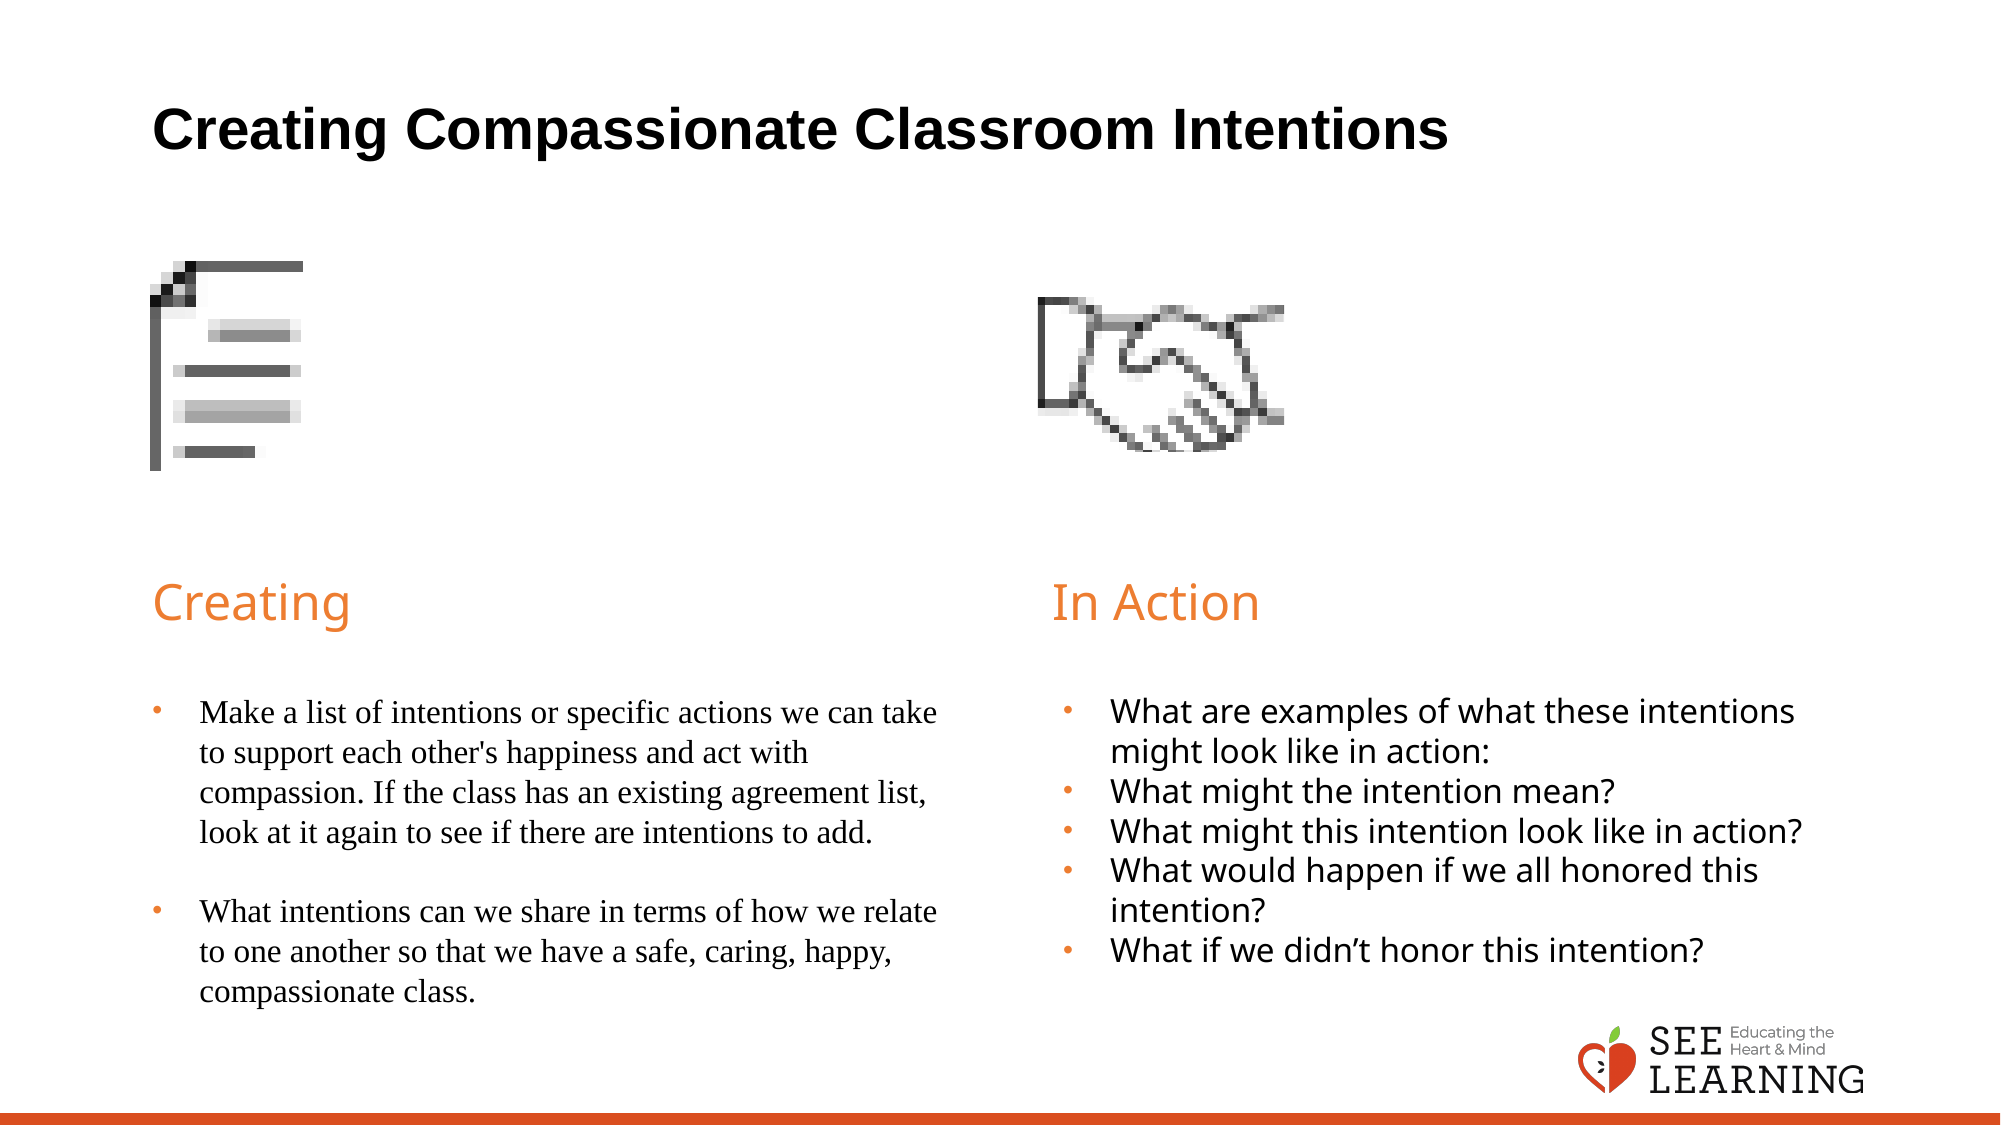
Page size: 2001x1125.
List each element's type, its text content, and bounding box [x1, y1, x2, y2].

picture [149, 261, 304, 471]
picture [1037, 297, 1285, 452]
list Creating Make a list of intentions or specific actions we can take to support each other's happiness and act with compassion. If the class has an existing agreement list, look at it again to see if there are intentions to add. What intentions can we share in terms of how we relate to one another so that we have a safe, caring, happy, compassionate class. [137, 562, 982, 1125]
list In Action What are examples of what these intentions might look like in action: What might the intention mean? What might this intention look like in action? What would happen if we all honored this intention? What if we didn’t honor this intention? [1037, 562, 1863, 1125]
title Creating Compassionate Classroom Intentions [137, 75, 1863, 186]
